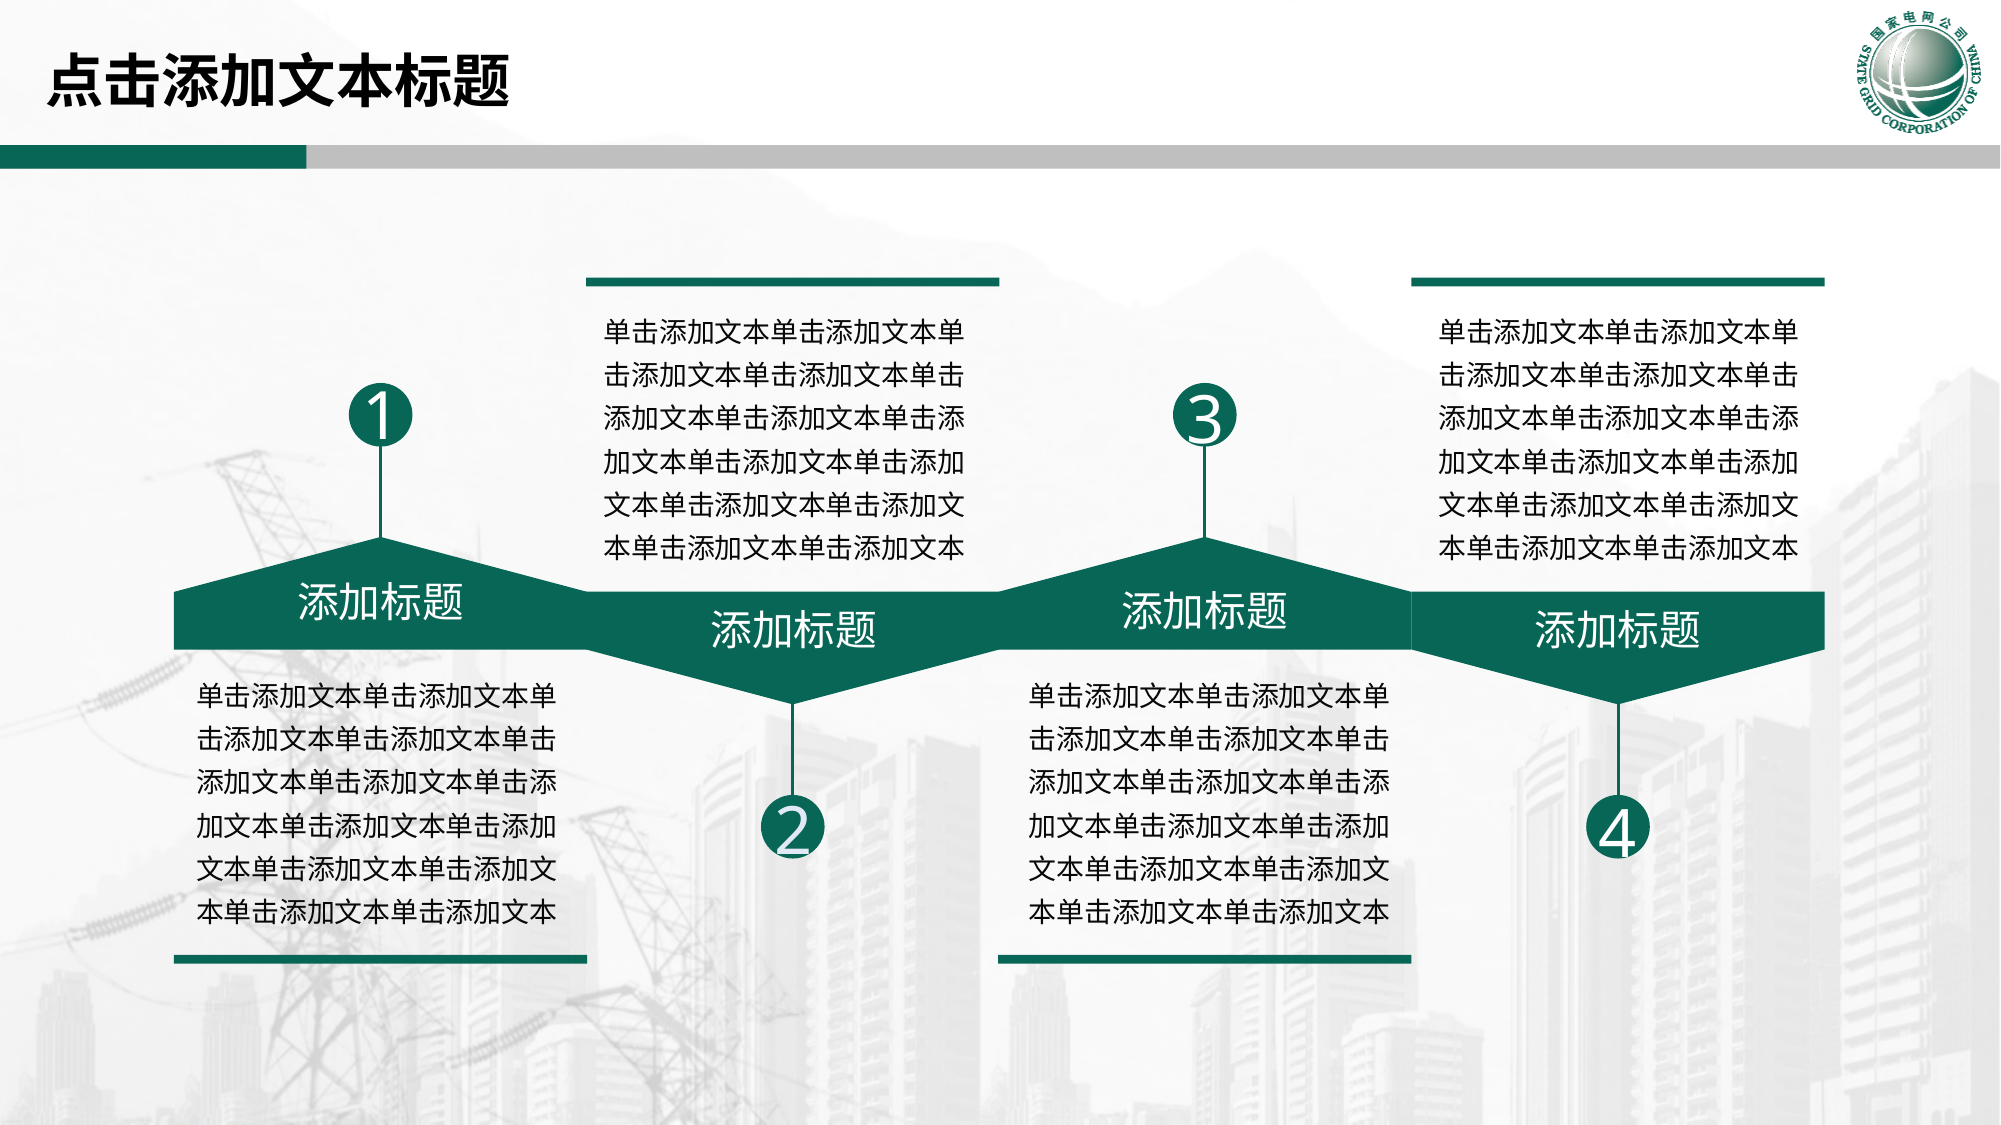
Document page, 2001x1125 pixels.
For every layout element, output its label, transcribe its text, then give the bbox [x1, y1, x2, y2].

text_box 单击添加文本单击添加文本单击添加文本单击添加文本单击添加文本单击添加文本单击添加文本单击添加文本单击添加文本单击添加文本单击添加文本单击添加文本单击添加文本 [1013, 660, 1426, 936]
text_box [998, 954, 1412, 964]
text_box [586, 591, 1000, 705]
text_box 单击添加文本单击添加文本单击添加文本单击添加文本单击添加文本单击添加文本单击添加文本单击添加文本单击添加文本单击添加文本单击添加文本单击添加文本单击添加文本 [181, 660, 593, 936]
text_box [347, 365, 421, 536]
text_box [1411, 277, 1825, 287]
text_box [1411, 591, 1825, 705]
text_box [586, 277, 1000, 287]
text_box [998, 536, 1412, 650]
picture [0, 169, 2001, 1125]
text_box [1172, 369, 1238, 536]
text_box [758, 705, 829, 877]
text_box 单击添加文本单击添加文本单击添加文本单击添加文本单击添加文本单击添加文本单击添加文本单击添加文本单击添加文本单击添加文本单击添加文本单击添加文本单击添加文本 [1423, 296, 1835, 572]
text_box 点击添加文本标题 [0, 37, 692, 122]
text_box [173, 954, 588, 964]
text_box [1583, 678, 1653, 880]
text_box 单击添加文本单击添加文本单击添加文本单击添加文本单击添加文本单击添加文本单击添加文本单击添加文本单击添加文本单击添加文本单击添加文本单击添加文本单击添加文本 [588, 296, 1001, 572]
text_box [173, 536, 588, 650]
picture [0, 0, 2001, 145]
